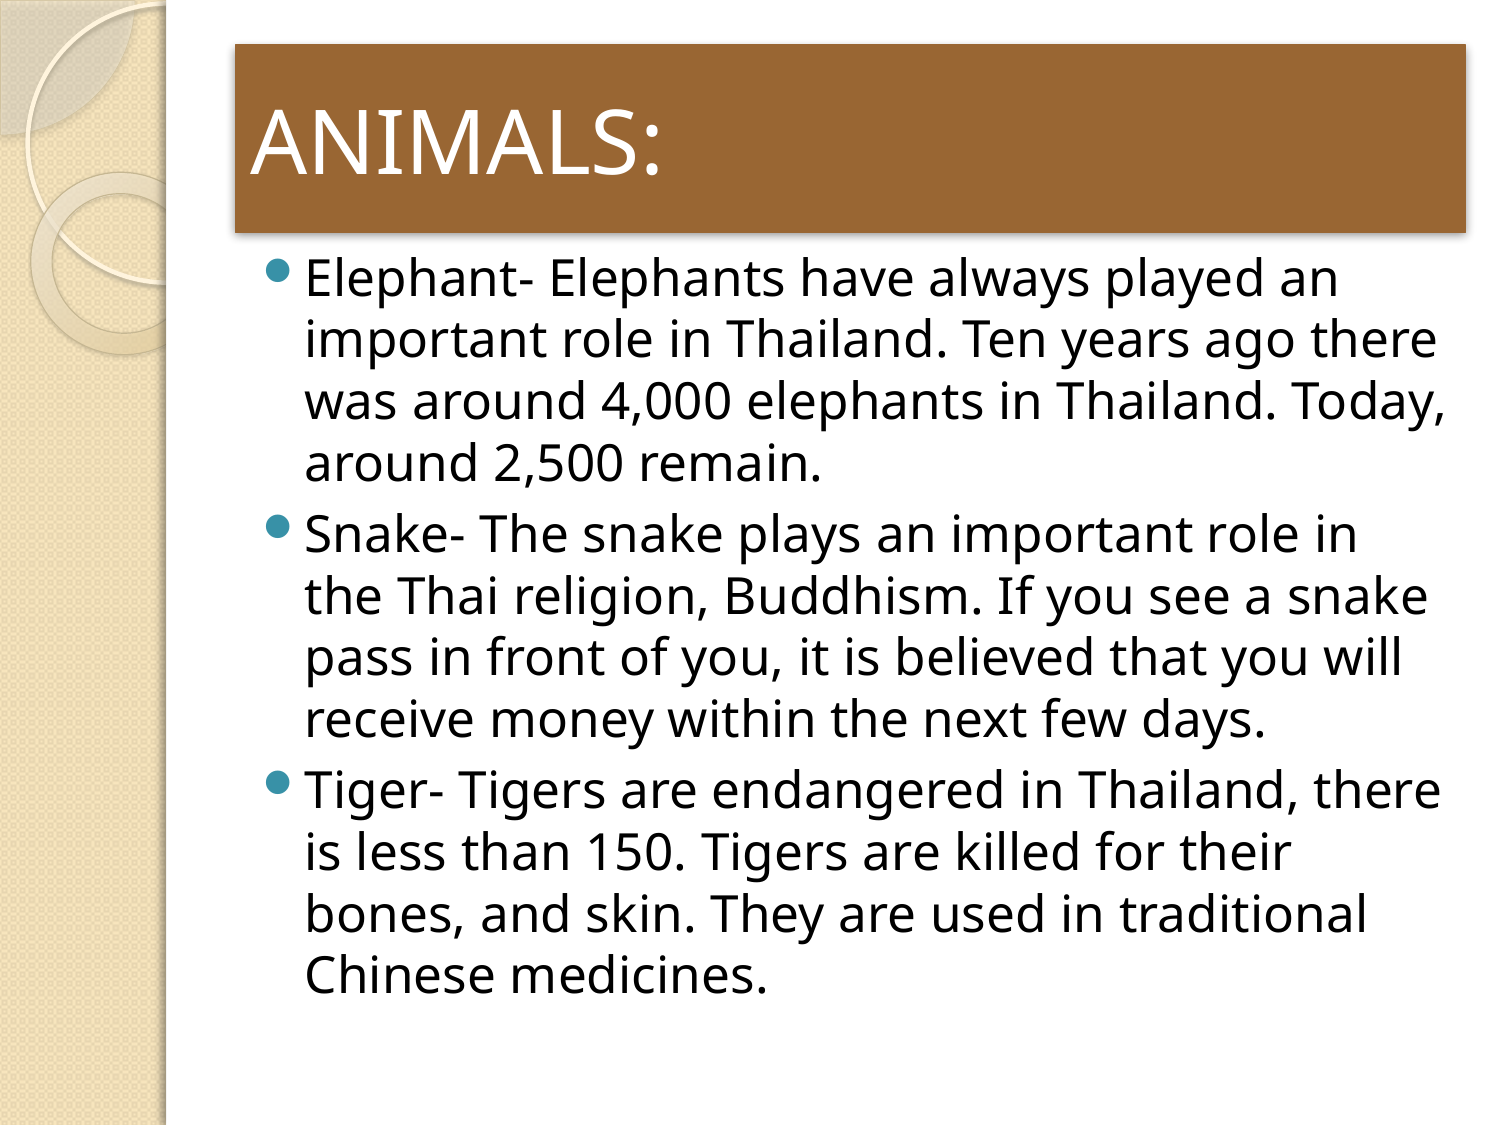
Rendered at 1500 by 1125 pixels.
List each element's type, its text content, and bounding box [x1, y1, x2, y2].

list Elephant- Elephants have always played an important role in Thailand. Ten years ago there was around 4,000 elephants in Thailand. Today, around 2,500 remain. Snake- The snake plays an important role in the Thai religion, Buddhism. If you see a snake pass in front of you, it is believed that you will receive money within the next few days. Tiger- Tigers are endangered in Thailand, there is less than 150. Tigers are killed for their bones, and skin. They are used in traditional Chinese medicines. [235, 237, 1466, 1025]
title ANIMALS: [235, 44, 1466, 233]
